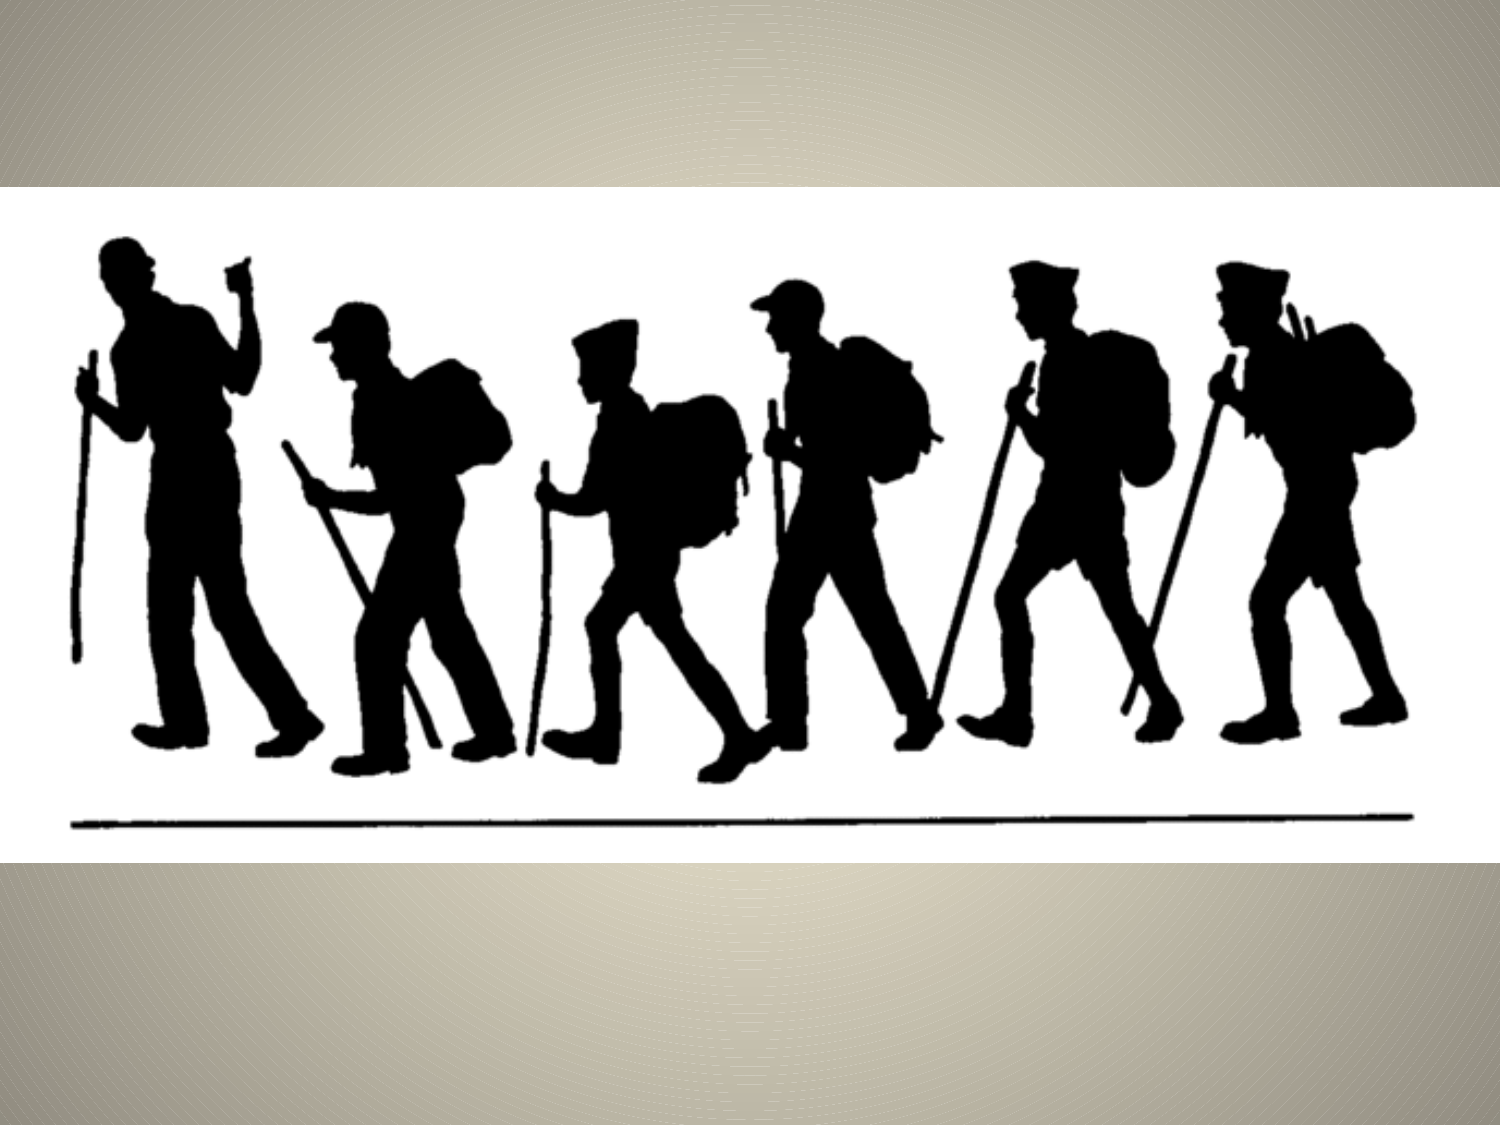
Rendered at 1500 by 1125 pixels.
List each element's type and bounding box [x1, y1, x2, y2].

picture [0, 187, 1500, 863]
